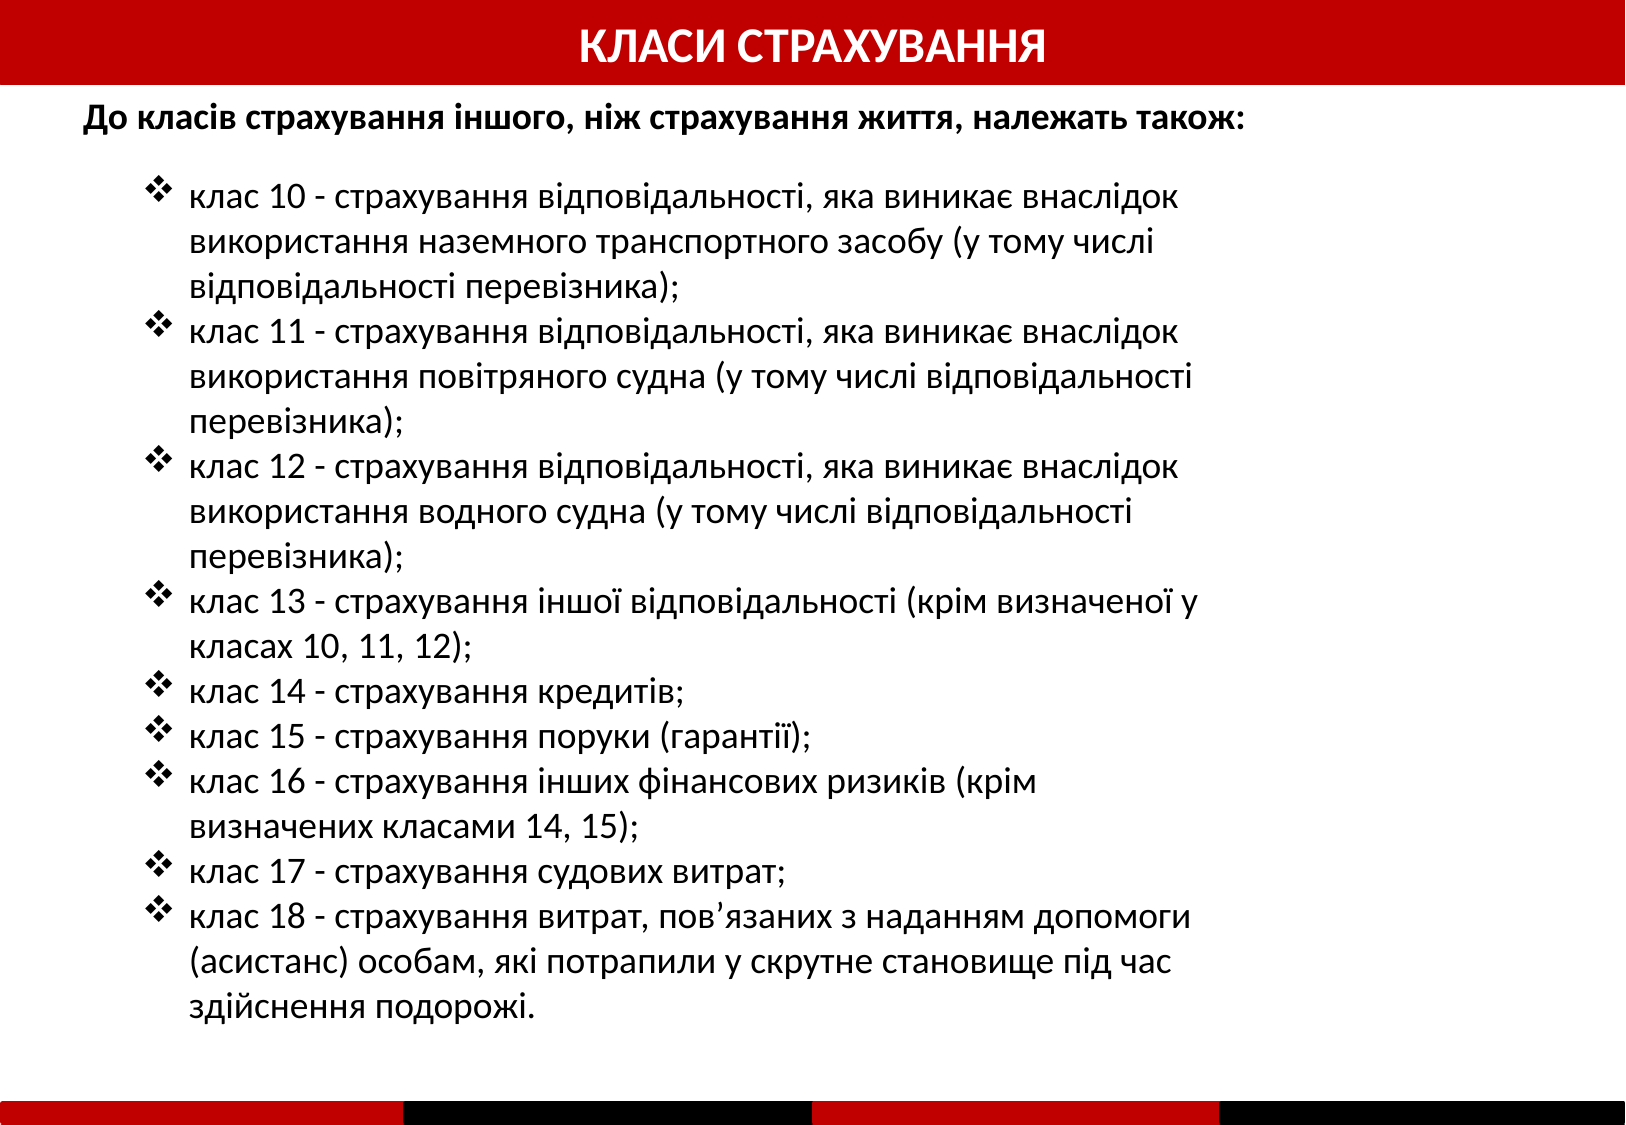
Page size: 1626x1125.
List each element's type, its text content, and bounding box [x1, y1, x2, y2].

text_box До класів страхування іншого, ніж страхування життя, належать також: [68, 85, 1415, 144]
text_box клас 10 - страхування відповідальності, яка виникає внаслідок використання наземного транспортного засобу (у тому числі відповідальності перевізника); клас 11 - страхування відповідальності, яка виникає внаслідок використання повітряного судна (у тому числі відповідальності перевізника); клас 12 - страхування відповідальності, яка виникає внаслідок використання водного судна (у тому числі відповідальності перевізника); клас 13 - страхування іншої відповідальності (крім визначеної у класах 10, 11, 12); клас 14 - страхування кредитів; клас 15 - страхування поруки (гарантії); клас 16 - страхування інших фінансових ризиків (крім визначених класами 14, 15); клас 17 - страхування судових витрат; клас 18 - страхування витрат, пов’язаних з наданням допомоги (асистанс) особам, які потрапили у скрутне становище під час здійснення подорожі. [127, 163, 1226, 1079]
picture [0, 1101, 1625, 1125]
text_box КЛАСИ СТРАХУВАННЯ [0, 0, 1625, 85]
